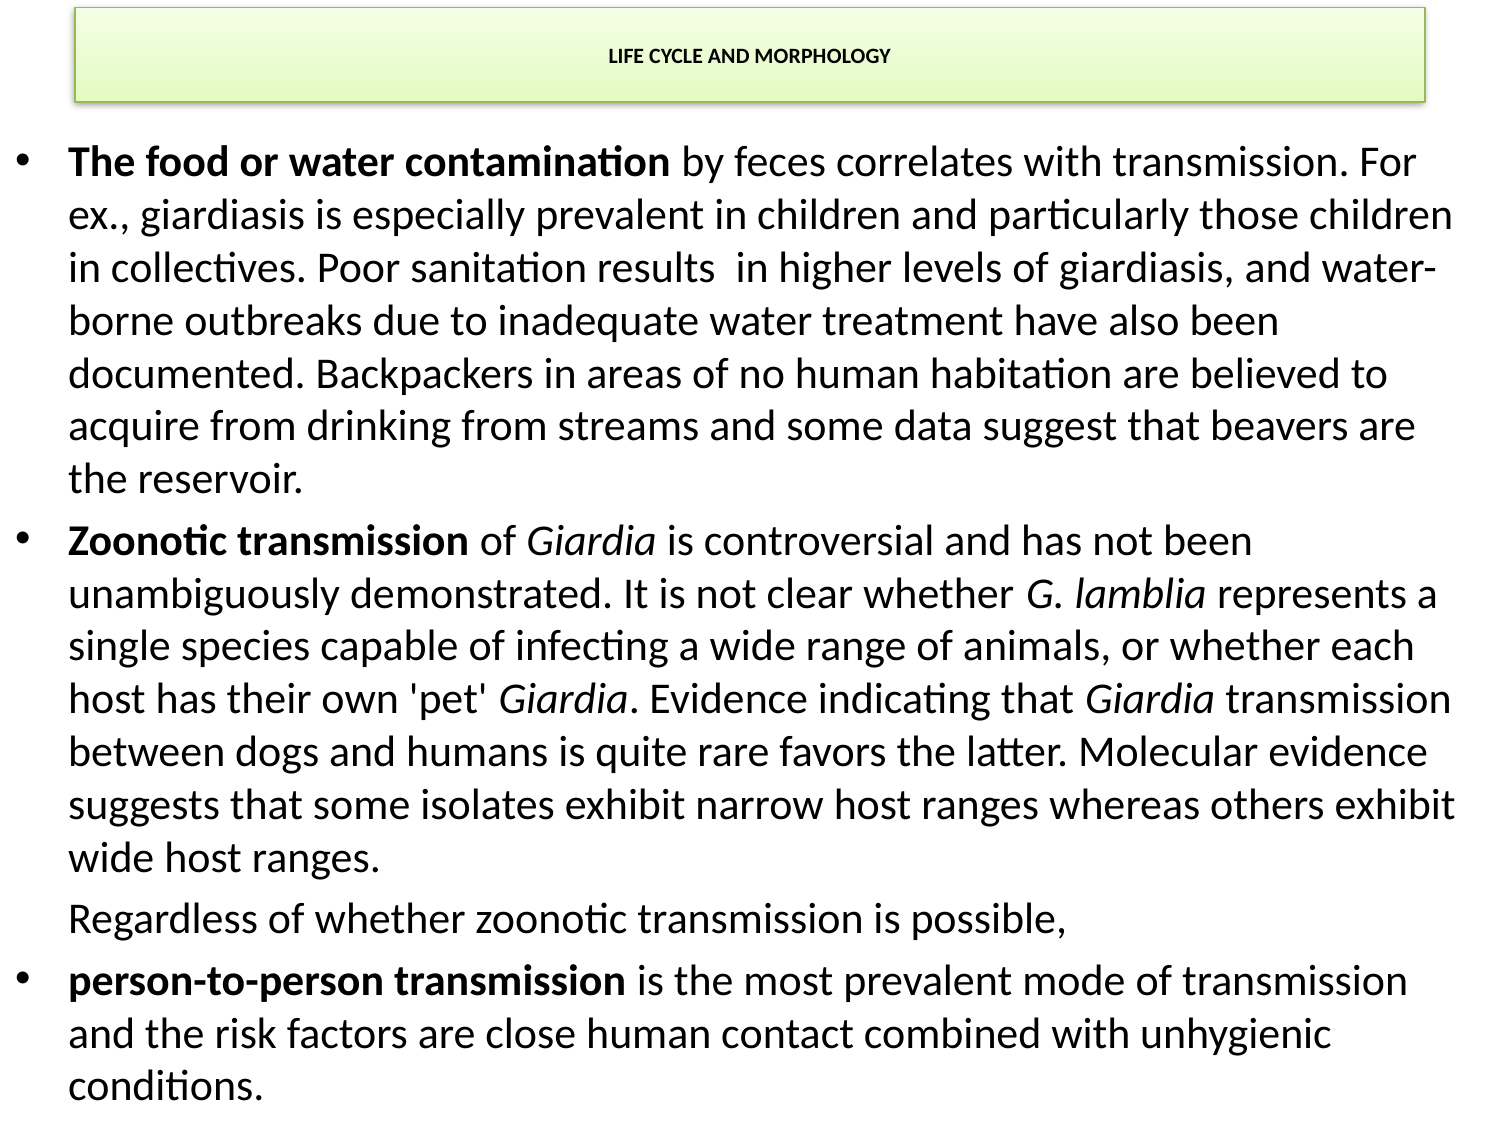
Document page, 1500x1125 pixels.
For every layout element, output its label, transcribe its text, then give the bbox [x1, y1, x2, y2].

list The food or water contamination by feces correlates with transmission. For ex., giardiasis is especially prevalent in children and particularly those children in collectives. Poor sanitation results in higher levels of giardiasis, and water-borne outbreaks due to inadequate water treatment have also been documented. Backpackers in areas of no human habitation are believed to acquire from drinking from streams and some data suggest that beavers are the reservoir. Zoonotic transmission of Giardia is controversial and has not been unambiguously demonstrated. It is not clear whether G. lamblia represents a single species capable of infecting a wide range of animals, or whether each host has their own 'pet' Giardia. Evidence indicating that Giardia transmission between dogs and humans is quite rare favors the latter. Molecular evidence suggests that some isolates exhibit narrow host ranges whereas others exhibit wide host ranges. Regardless of whether zoonotic transmission is possible, person-to-person transmission is the most prevalent mode of transmission and the risk factors are close human contact combined with unhygienic conditions. [0, 125, 1500, 1125]
title LIFE CYCLE AND MORPHOLOGY [74, 7, 1426, 103]
